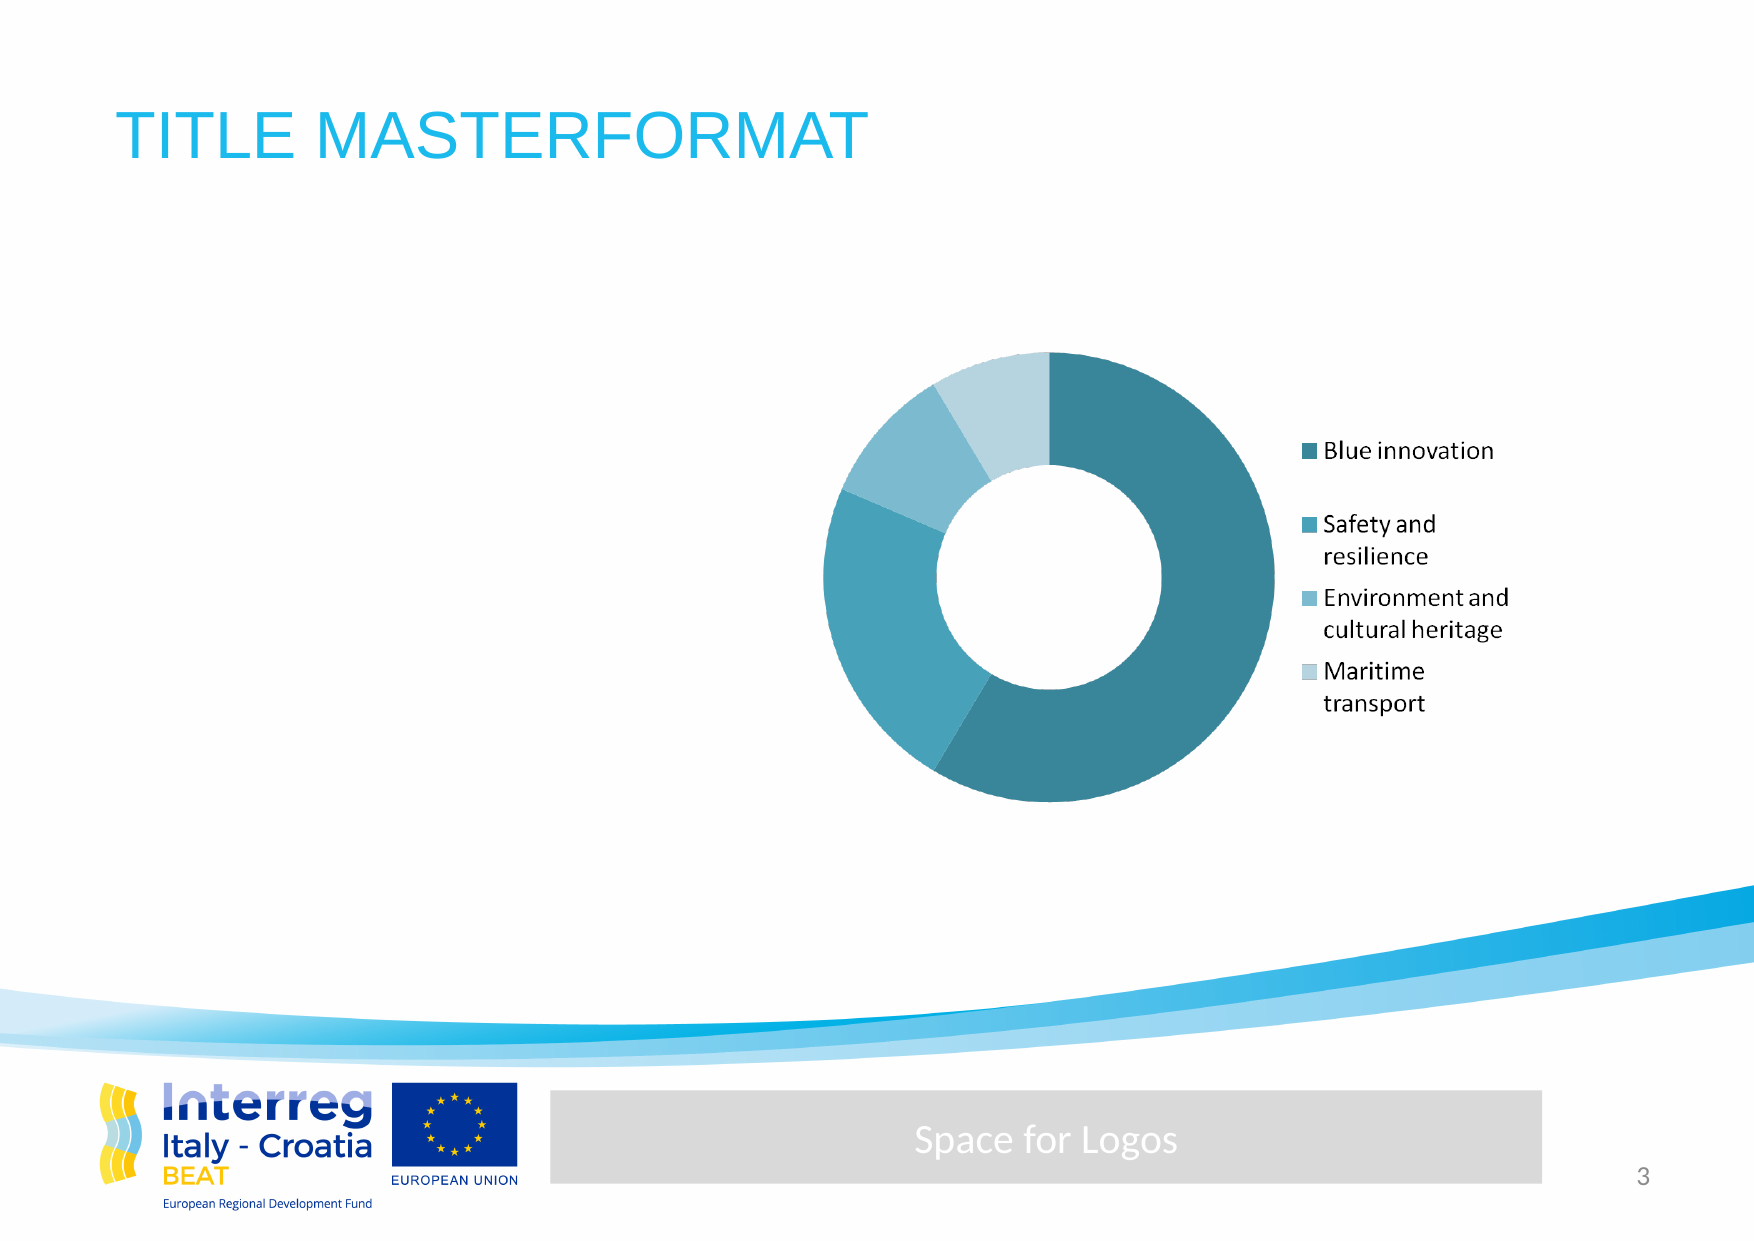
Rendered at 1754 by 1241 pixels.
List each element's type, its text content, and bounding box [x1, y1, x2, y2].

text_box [801, 315, 1530, 839]
text_box Space for Logos [549, 1089, 1543, 1185]
text_box TITLE MASTERFORMAT [97, 83, 1656, 181]
slide_number 3 [1607, 1141, 1666, 1208]
picture [0, 0, 1754, 1241]
